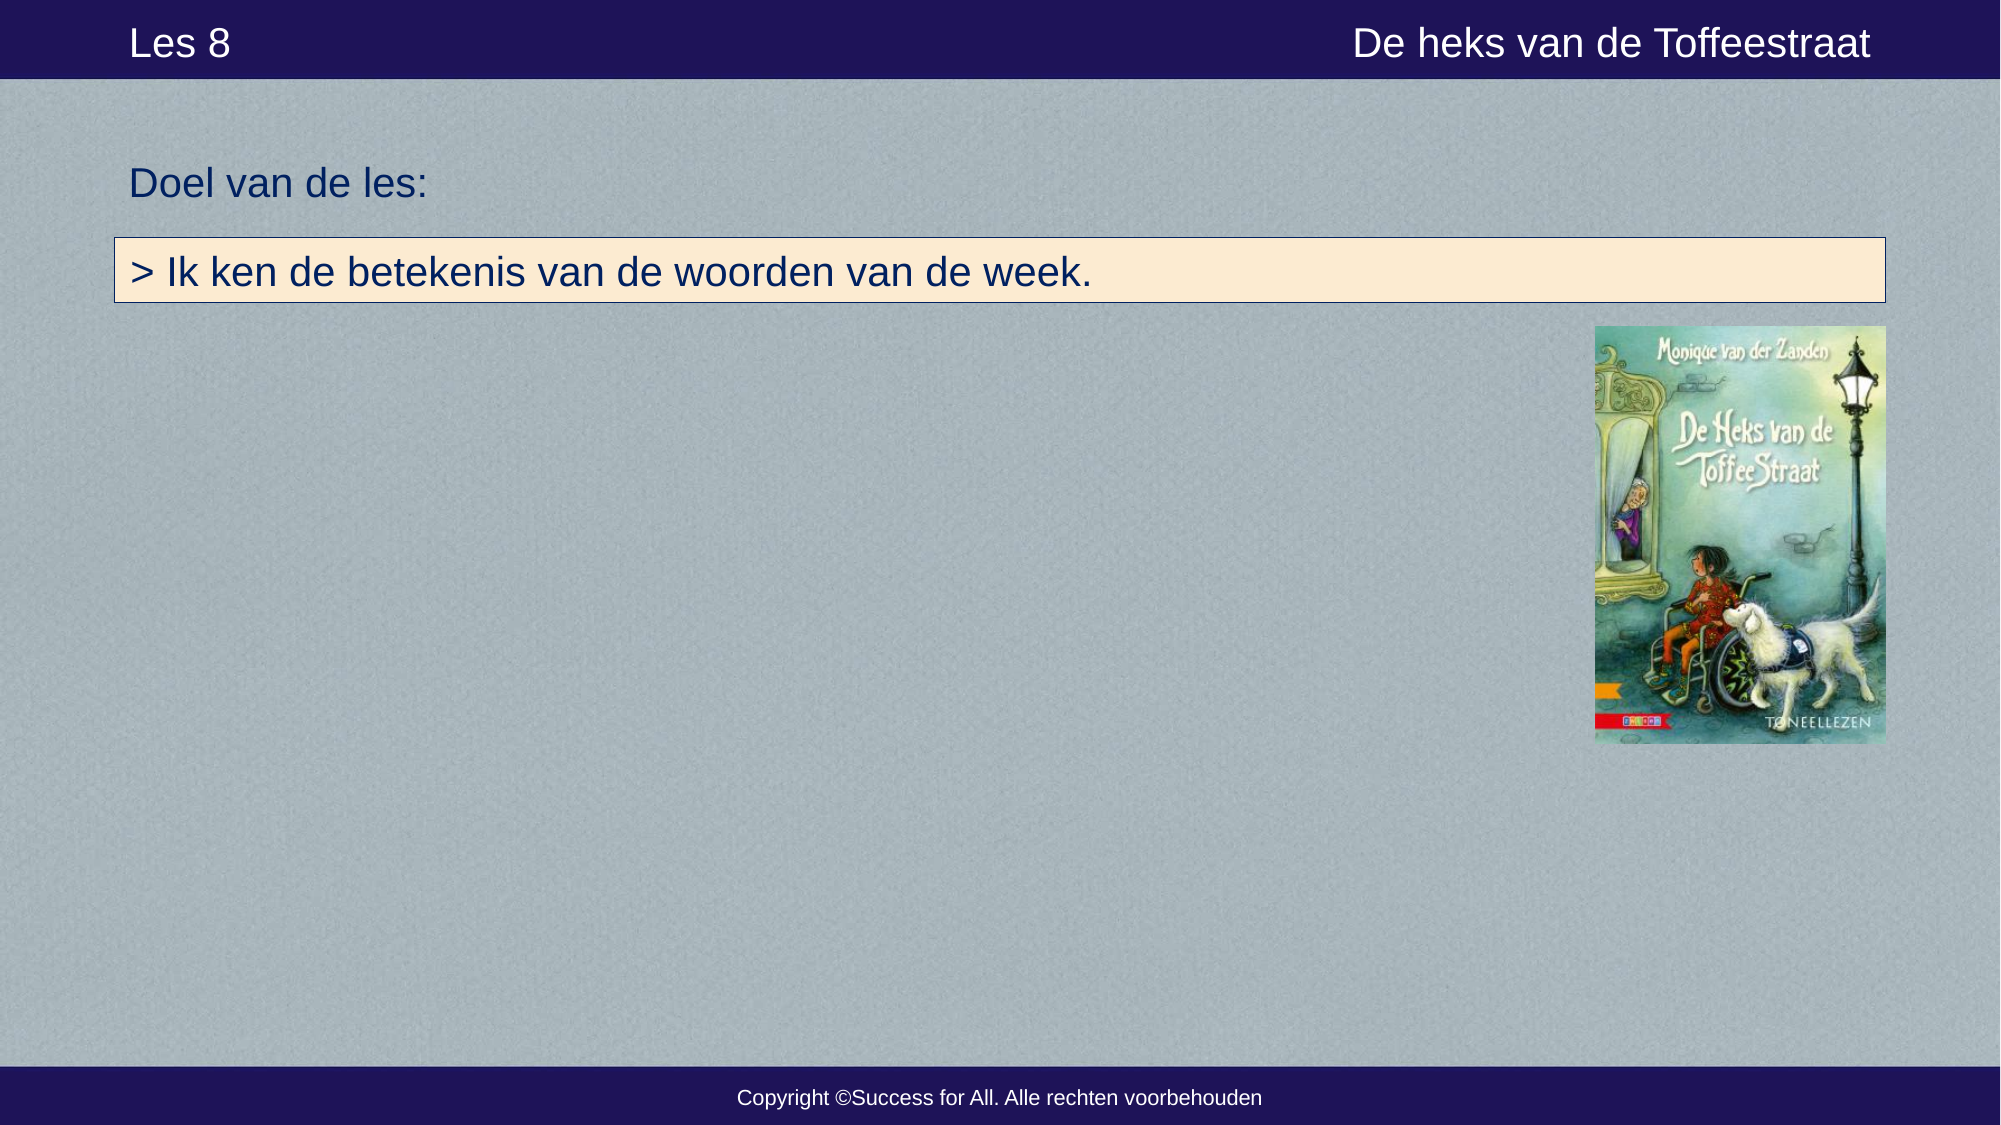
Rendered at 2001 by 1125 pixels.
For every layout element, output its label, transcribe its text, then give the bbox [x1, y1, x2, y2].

text_box Les 8 [114, 8, 354, 73]
text_box Copyright ©Success for All. Alle rechten voorbehouden [0, 1076, 2000, 1125]
text_box De heks van de Toffeestraat [999, 8, 1886, 73]
picture [0, 0, 2001, 1125]
text_box > Ik ken de betekenis van de woorden van de week. [114, 237, 1886, 303]
text_box Doel van de les: [113, 148, 1635, 214]
